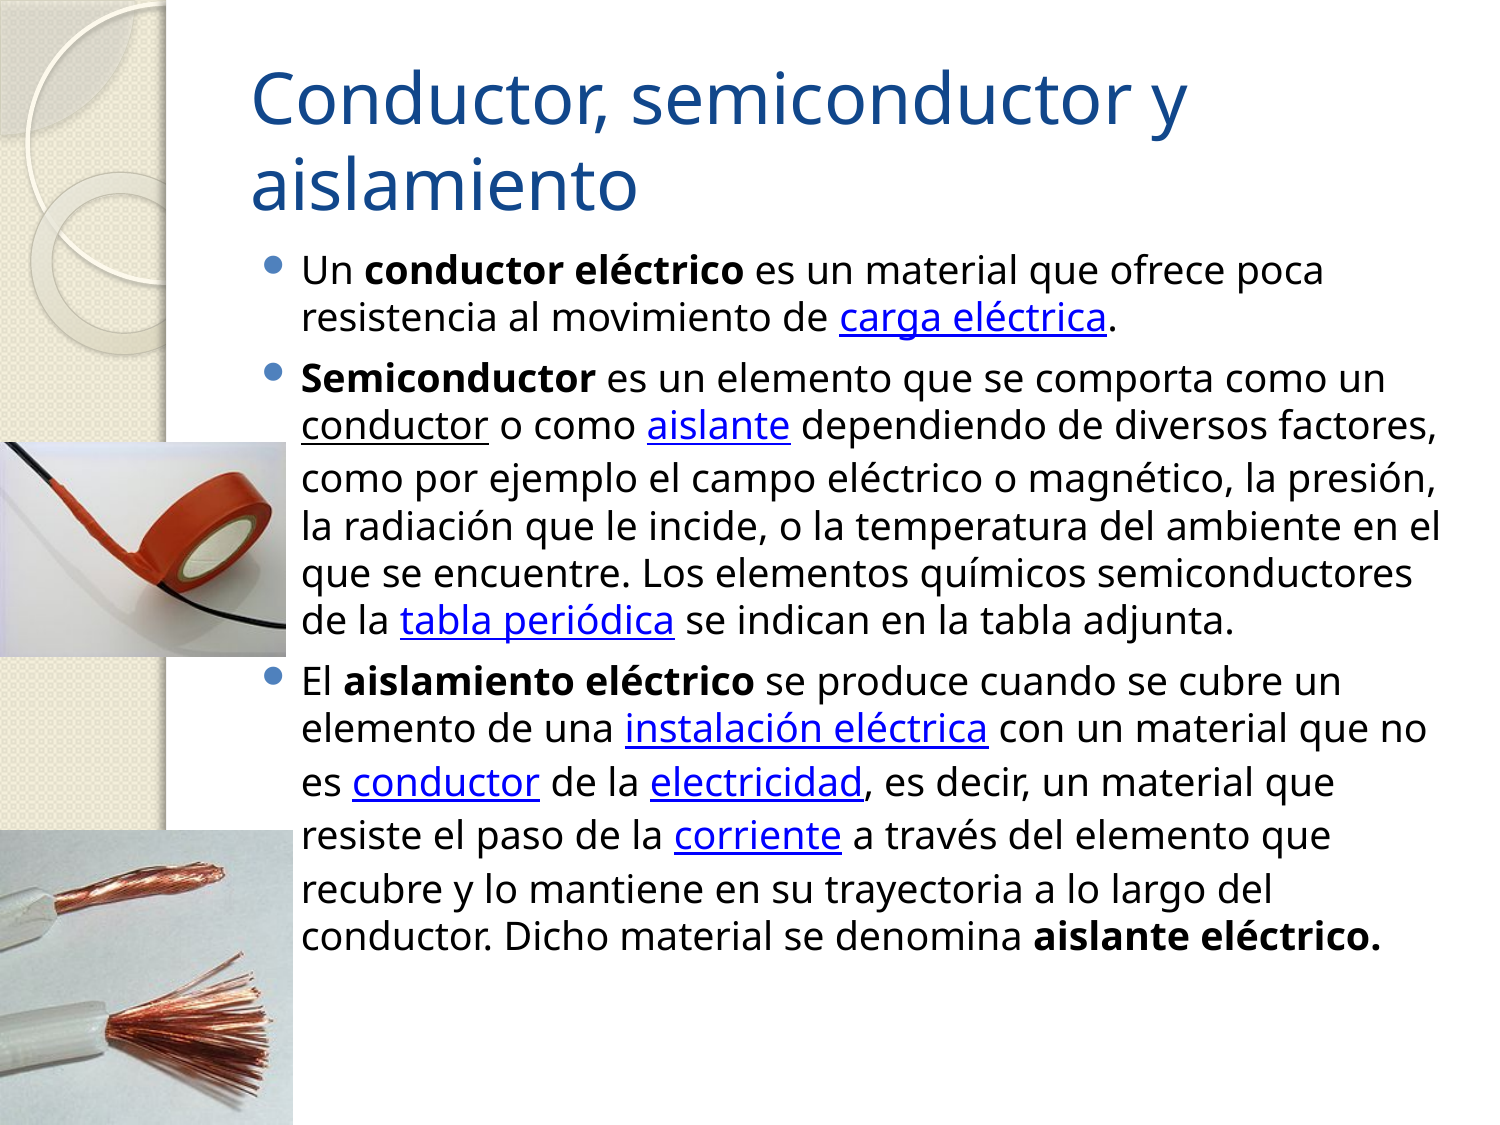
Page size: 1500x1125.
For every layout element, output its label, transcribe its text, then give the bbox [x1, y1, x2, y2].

title Conductor, semiconductor y aislamiento [235, 45, 1466, 233]
list Un conductor eléctrico es un material que ofrece poca resistencia al movimiento de carga eléctrica. Semiconductor es un elemento que se comporta como un conductor o como aislante dependiendo de diversos factores, como por ejemplo el campo eléctrico o magnético, la presión, la radiación que le incide, o la temperatura del ambiente en el que se encuentre. Los elementos químicos semiconductores de la tabla periódica se indican en la tabla adjunta. El aislamiento eléctrico se produce cuando se cubre un elemento de una instalación eléctrica con un material que no es conductor de la electricidad, es decir, un material que resiste el paso de la corriente a través del elemento que recubre y lo mantiene en su trayectoria a lo largo del conductor. Dicho material se denomina aislante eléctrico. [235, 237, 1466, 1025]
picture [0, 830, 294, 1125]
picture [0, 441, 286, 658]
